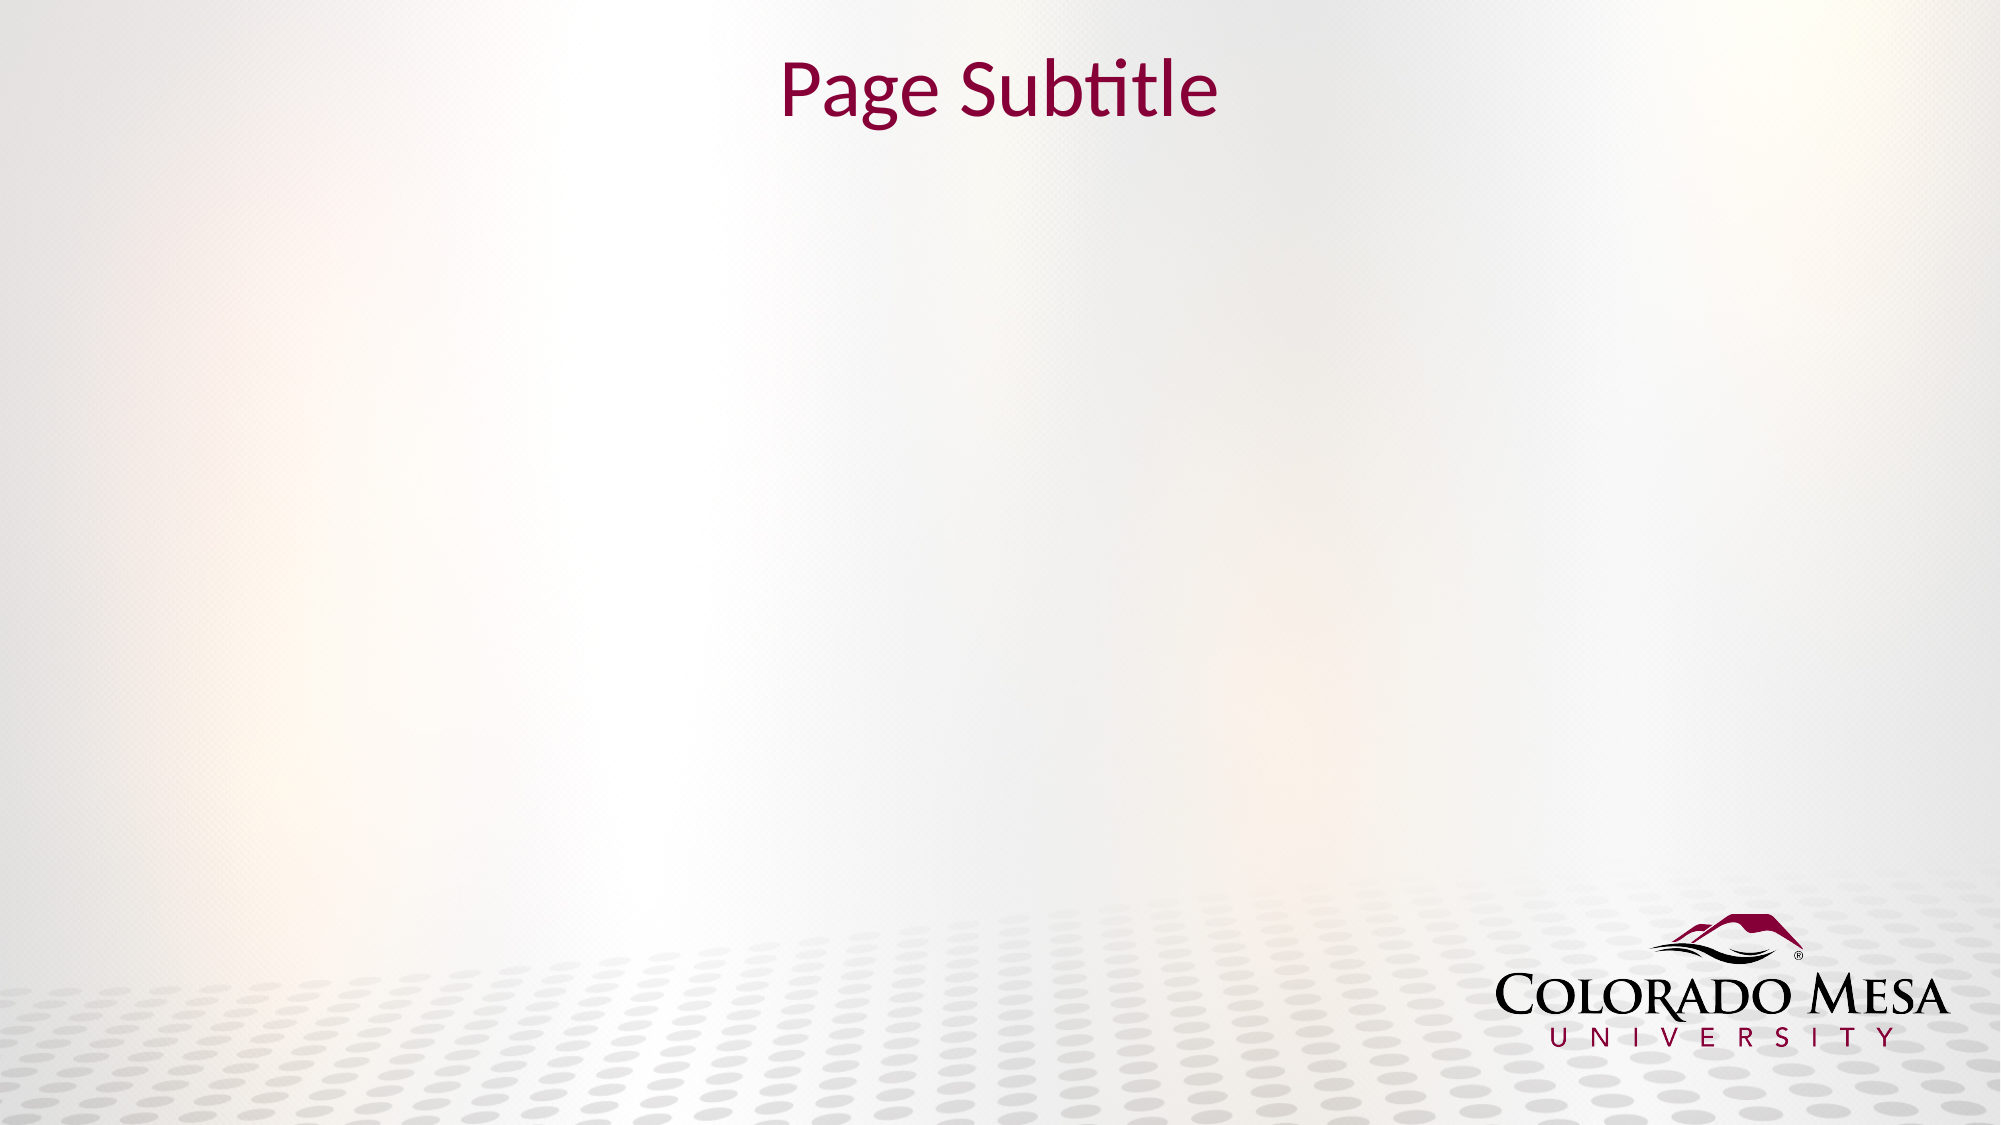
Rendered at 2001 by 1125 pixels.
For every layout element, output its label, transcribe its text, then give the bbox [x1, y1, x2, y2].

text_box Page Subtitle [0, 25, 2000, 141]
picture [0, 0, 2001, 1125]
